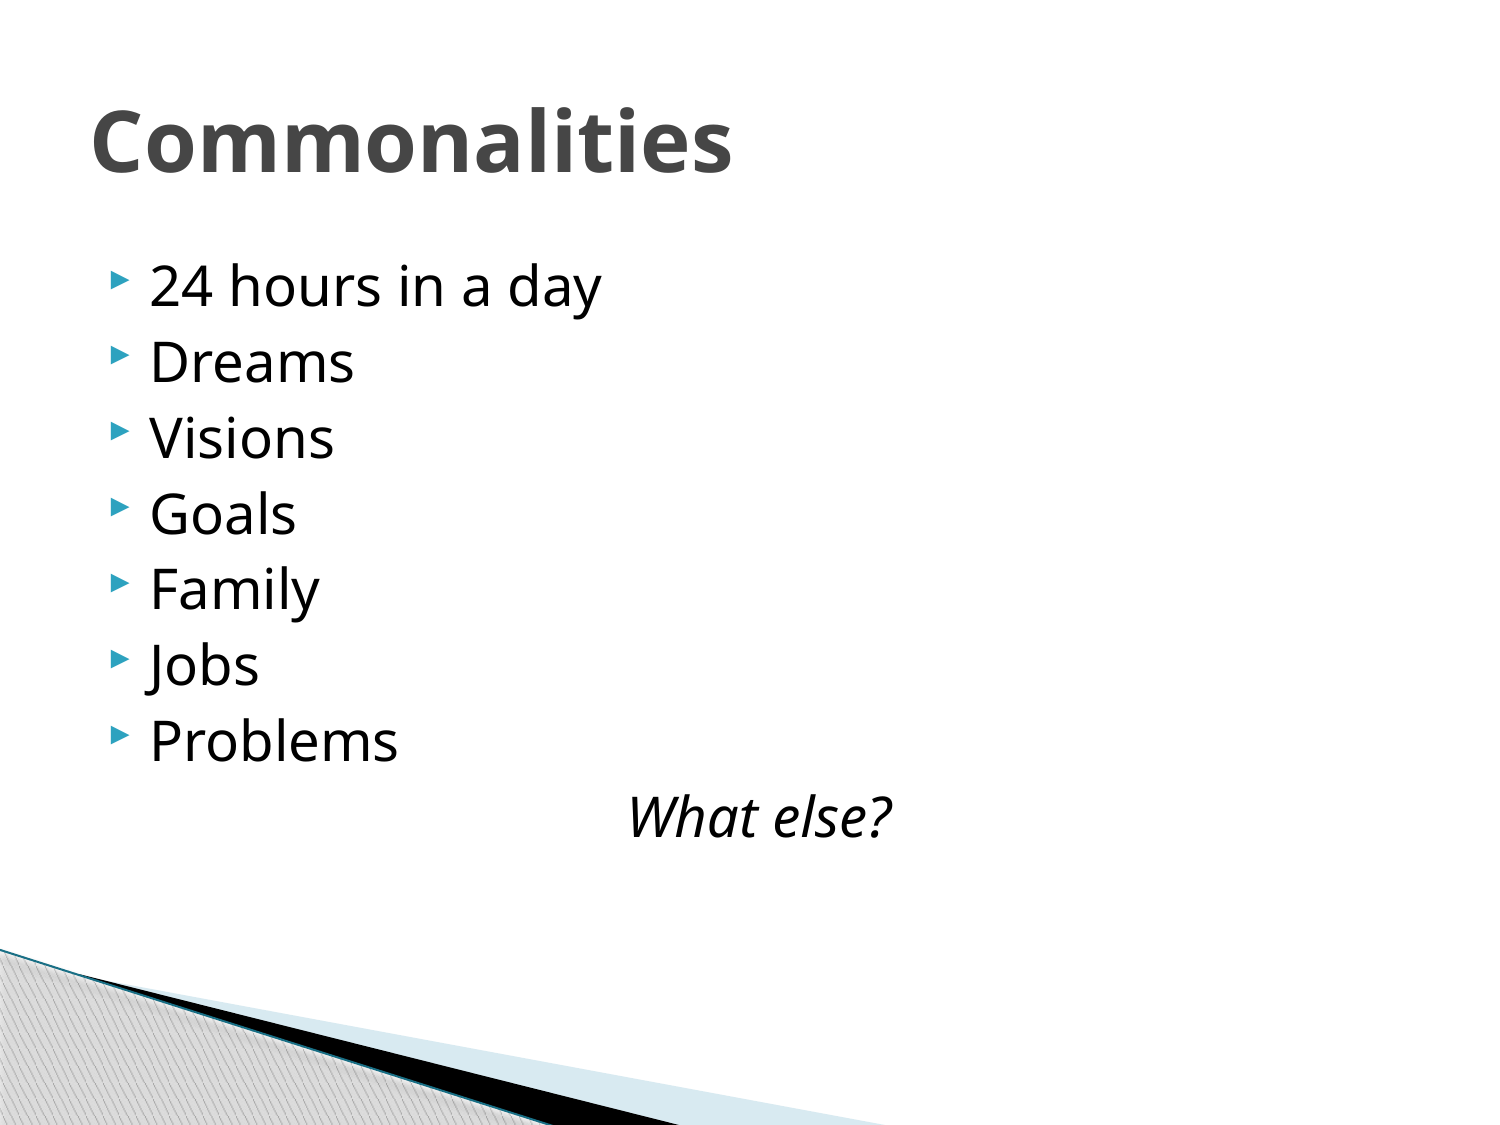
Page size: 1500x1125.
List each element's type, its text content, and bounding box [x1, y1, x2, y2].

title Commonalities [75, 45, 1425, 233]
list 24 hours in a day Dreams Visions Goals Family Jobs Problems What else? [75, 243, 1425, 986]
